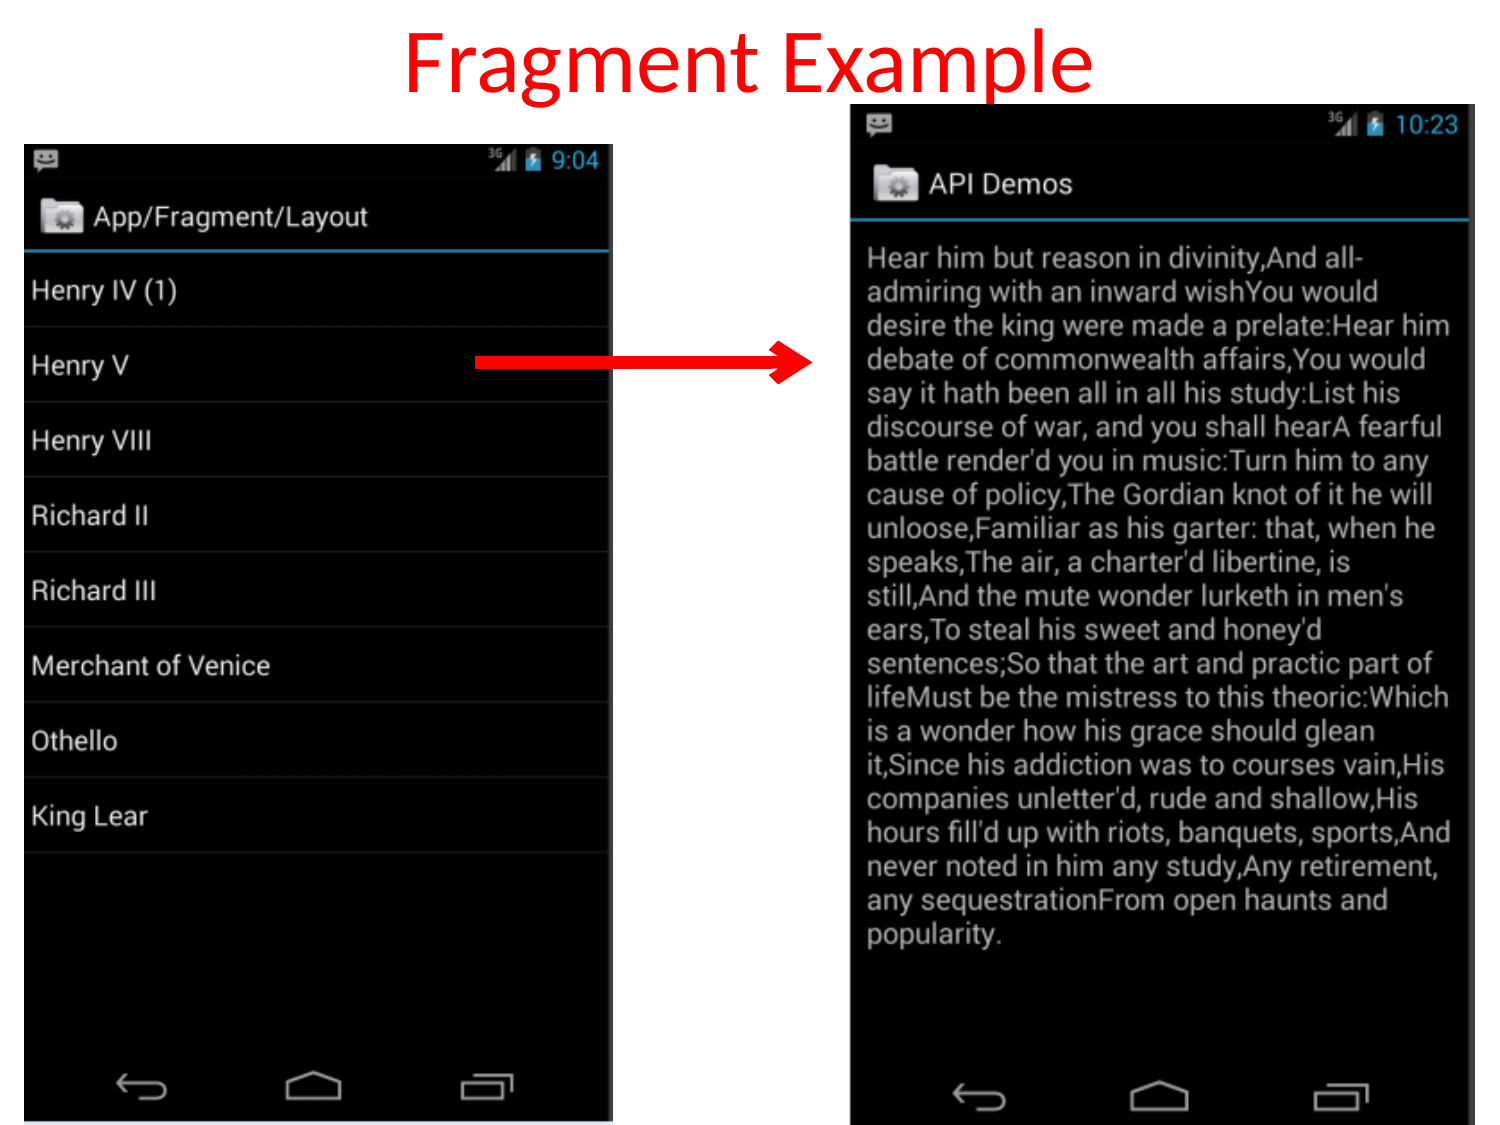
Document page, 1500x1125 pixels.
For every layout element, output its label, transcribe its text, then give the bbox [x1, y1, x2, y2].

picture [849, 104, 1476, 1125]
picture [24, 143, 613, 1125]
title Fragment Example [75, 0, 1425, 150]
